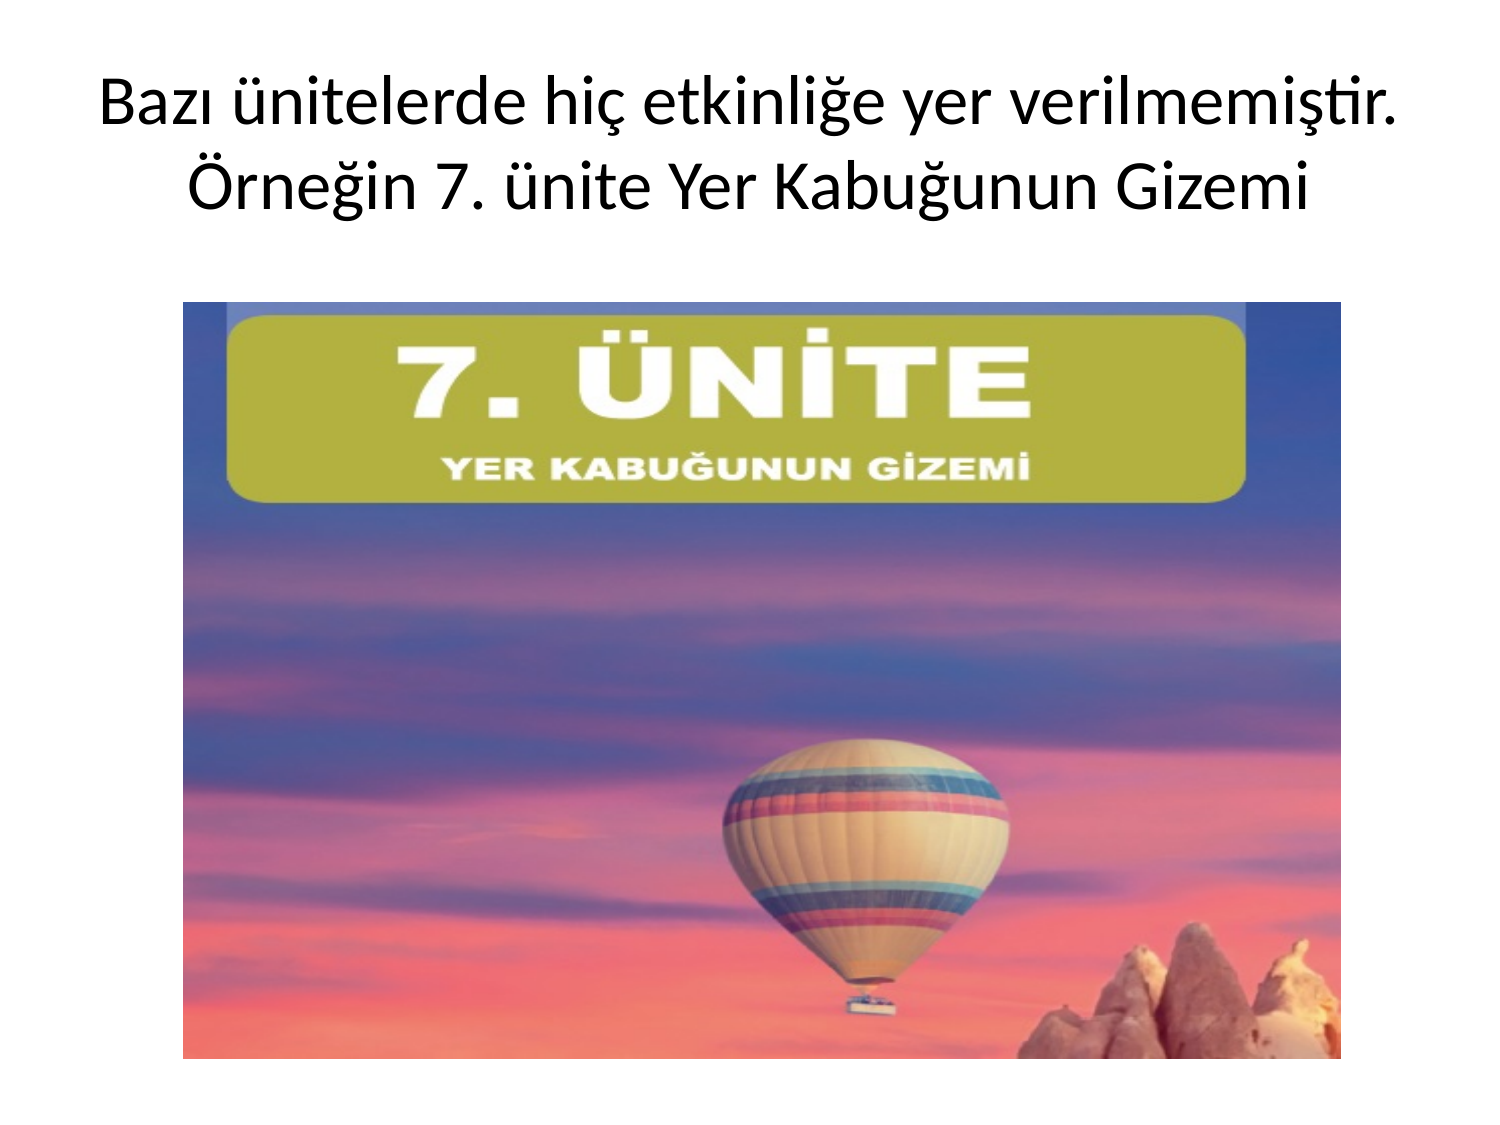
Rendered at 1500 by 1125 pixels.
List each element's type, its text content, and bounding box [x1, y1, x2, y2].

title Bazı ünitelerde hiç etkinliğe yer verilmemiştir. Örneğin 7. ünite Yer Kabuğunun Gizemi [75, 45, 1425, 233]
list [182, 302, 1341, 1059]
